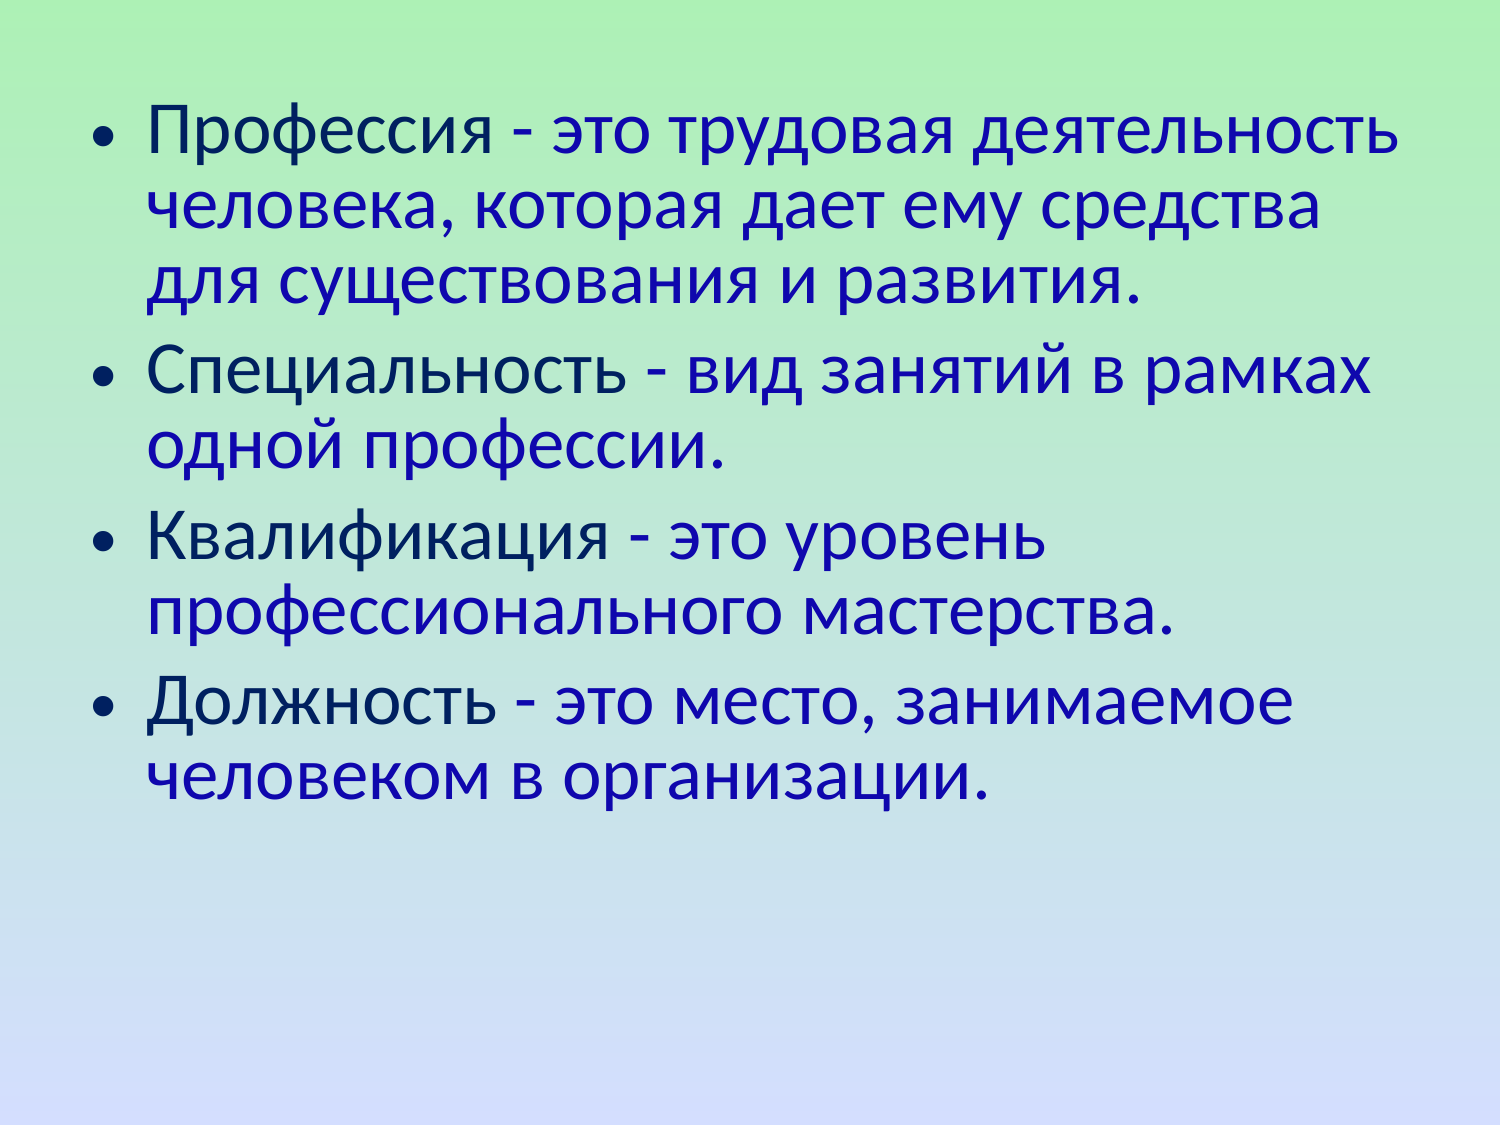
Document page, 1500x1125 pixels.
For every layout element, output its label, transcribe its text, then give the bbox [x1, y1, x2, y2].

list Профессия - это трудовая деятельность человека, которая дает ему средства для существования и развития. Специальность - вид занятий в рамках одной профессии. Квалификация - это уровень профессионального мастерства. Должность - это место, занимаемое человеком в организации. [75, 90, 1425, 1035]
